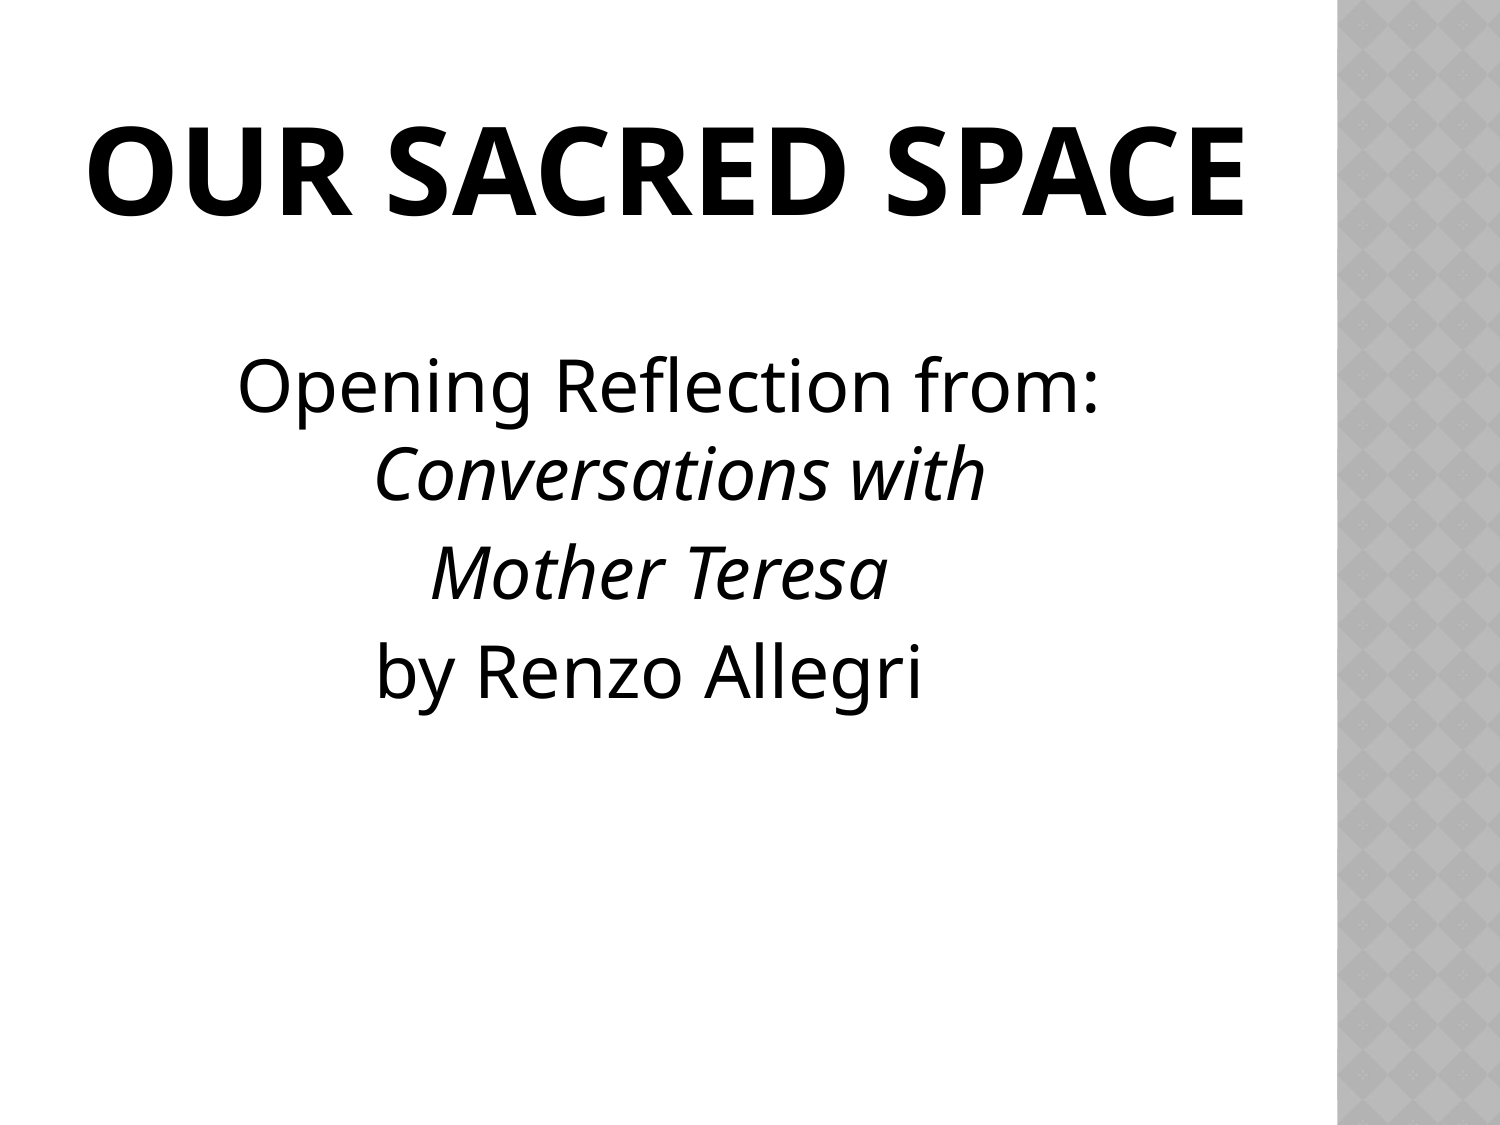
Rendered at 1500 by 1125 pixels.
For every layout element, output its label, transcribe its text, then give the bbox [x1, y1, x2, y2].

title Our Sacred Space [75, 52, 1263, 240]
list Opening Reflection from: Conversations with Mother Teresa by Renzo Allegri [75, 264, 1263, 1059]
